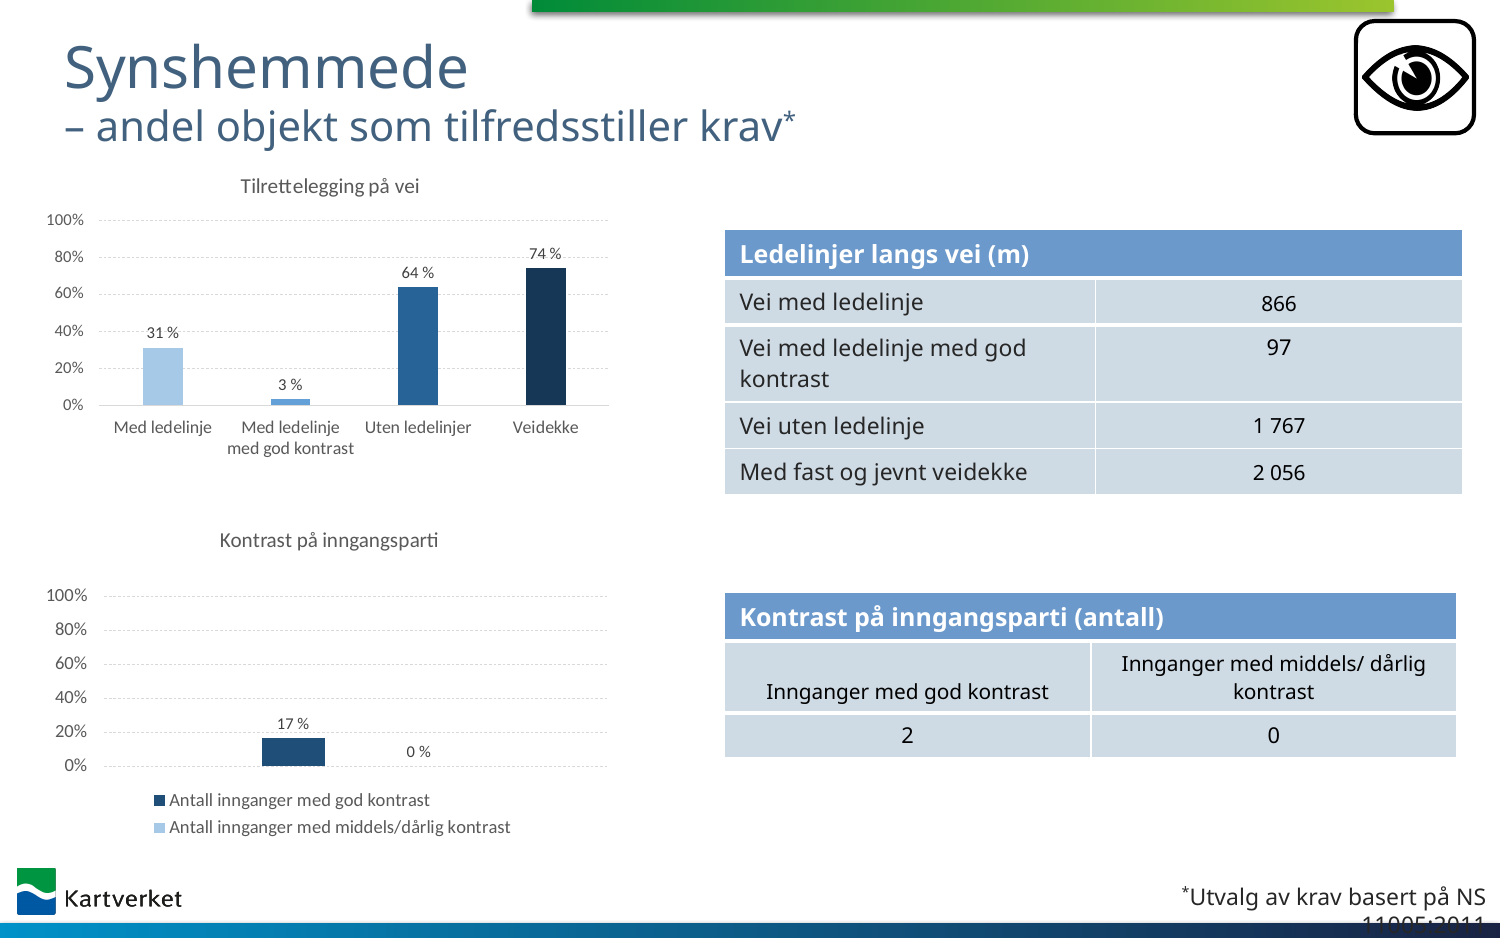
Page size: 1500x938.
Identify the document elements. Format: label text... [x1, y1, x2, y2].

text_box *Utvalg av krav basert på NS 11005:2011 [1068, 873, 1500, 938]
table_cell 2 [725, 715, 1090, 757]
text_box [1355, 20, 1475, 134]
table_header Kontrast på inngangsparti (antall) [725, 593, 1456, 639]
picture [41, 520, 618, 846]
table_cell 866 [1096, 280, 1462, 323]
table_cell Vei med ledelinje med god kontrast [725, 327, 1095, 401]
table_cell 97 [1096, 327, 1462, 401]
table_cell Innganger med middels/ dårlig kontrast [1092, 643, 1456, 711]
table_cell Vei med ledelinje [725, 280, 1095, 323]
text_box Synshemmede – andel objekt som tilfredsstiller krav* [49, 24, 1431, 158]
table_cell Innganger med god kontrast [725, 643, 1090, 711]
table_cell 1 767 [1096, 403, 1462, 448]
table_cell Vei uten ledelinje [725, 403, 1095, 448]
table_header Ledelinjer langs vei (m) [725, 230, 1462, 276]
picture [41, 166, 619, 492]
table_cell 0 [1092, 715, 1456, 757]
table_cell 2 056 [1096, 449, 1462, 494]
table_cell Med fast og jevnt veidekke [725, 449, 1095, 494]
